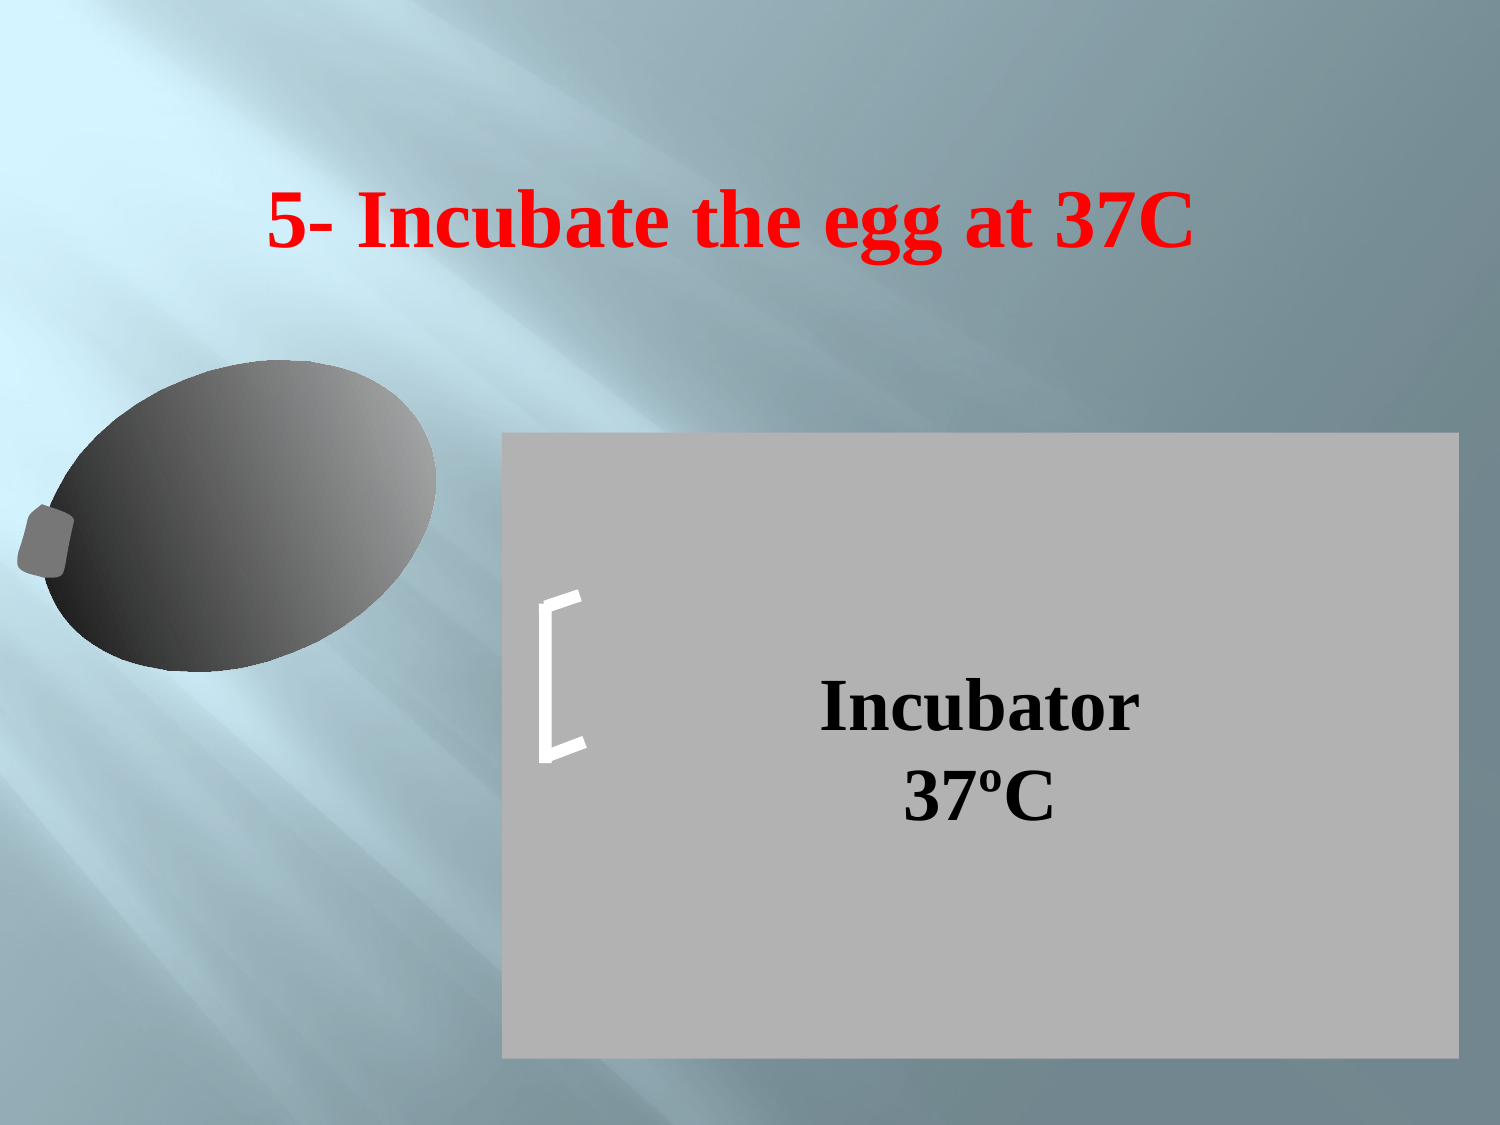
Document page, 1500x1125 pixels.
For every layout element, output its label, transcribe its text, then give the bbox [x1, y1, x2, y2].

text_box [544, 595, 585, 764]
title 5- Incubate the egg at 37C [57, 101, 1408, 327]
text_box Incubator 37ºC [501, 432, 1459, 1059]
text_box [16, 373, 450, 658]
